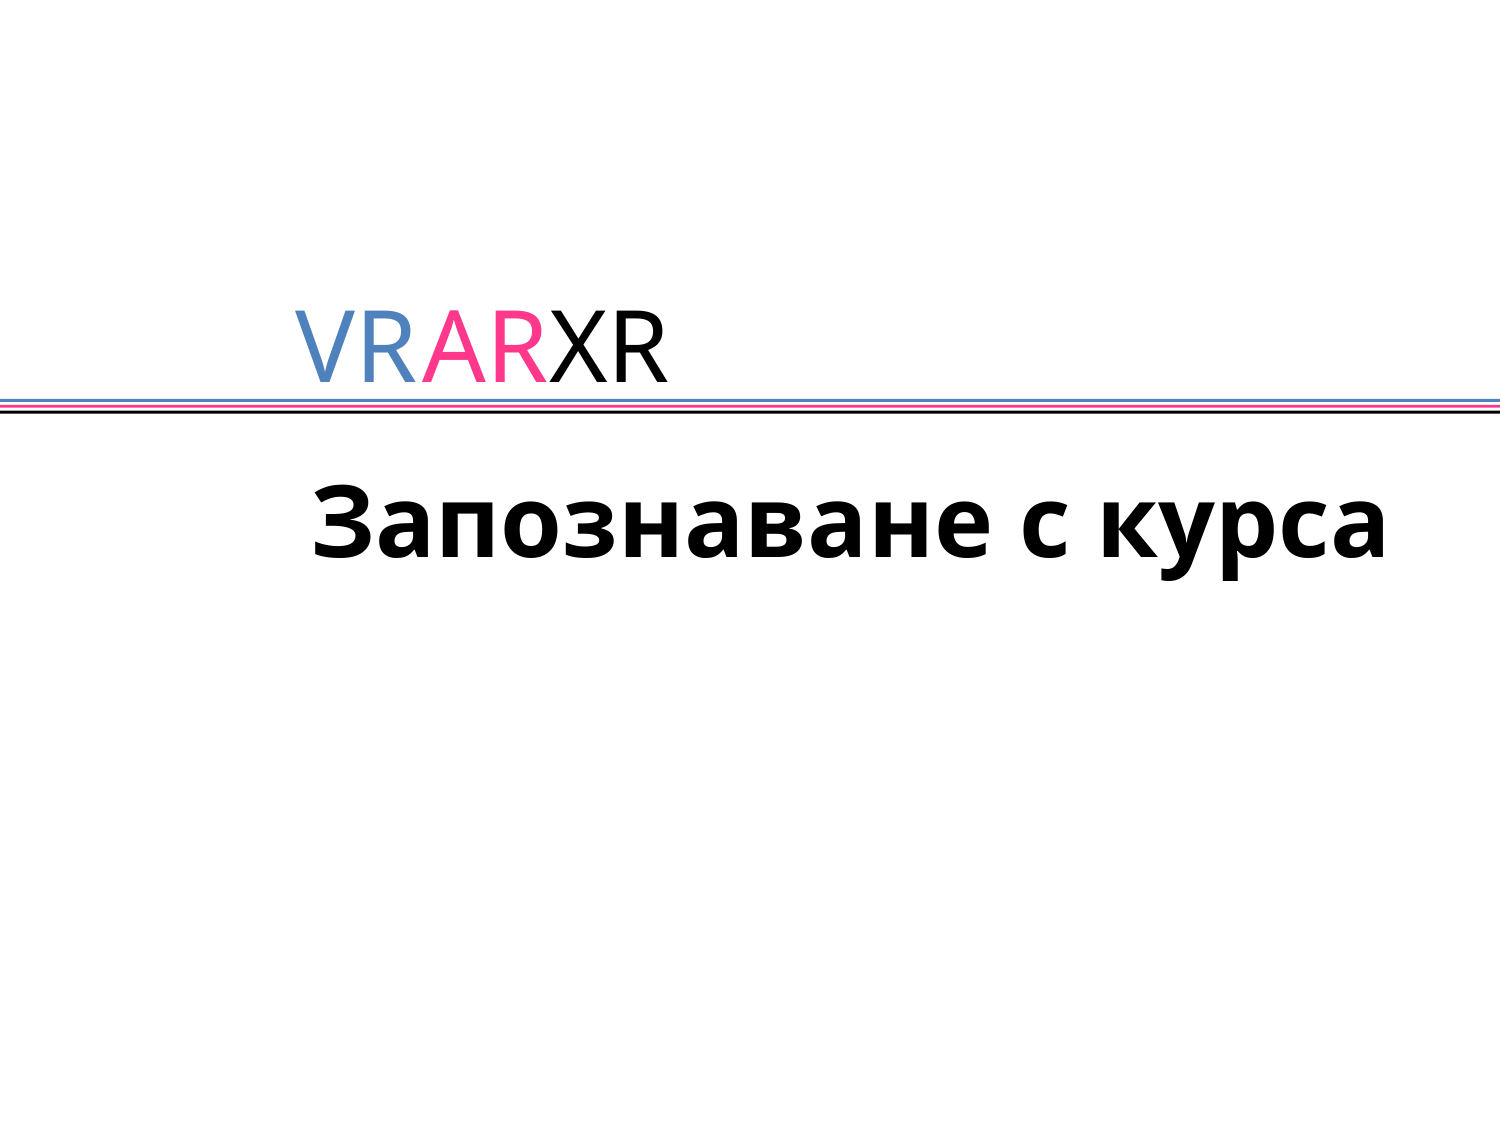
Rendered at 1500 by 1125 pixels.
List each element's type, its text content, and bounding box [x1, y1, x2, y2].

list Запознаване с курса [295, 450, 1450, 563]
